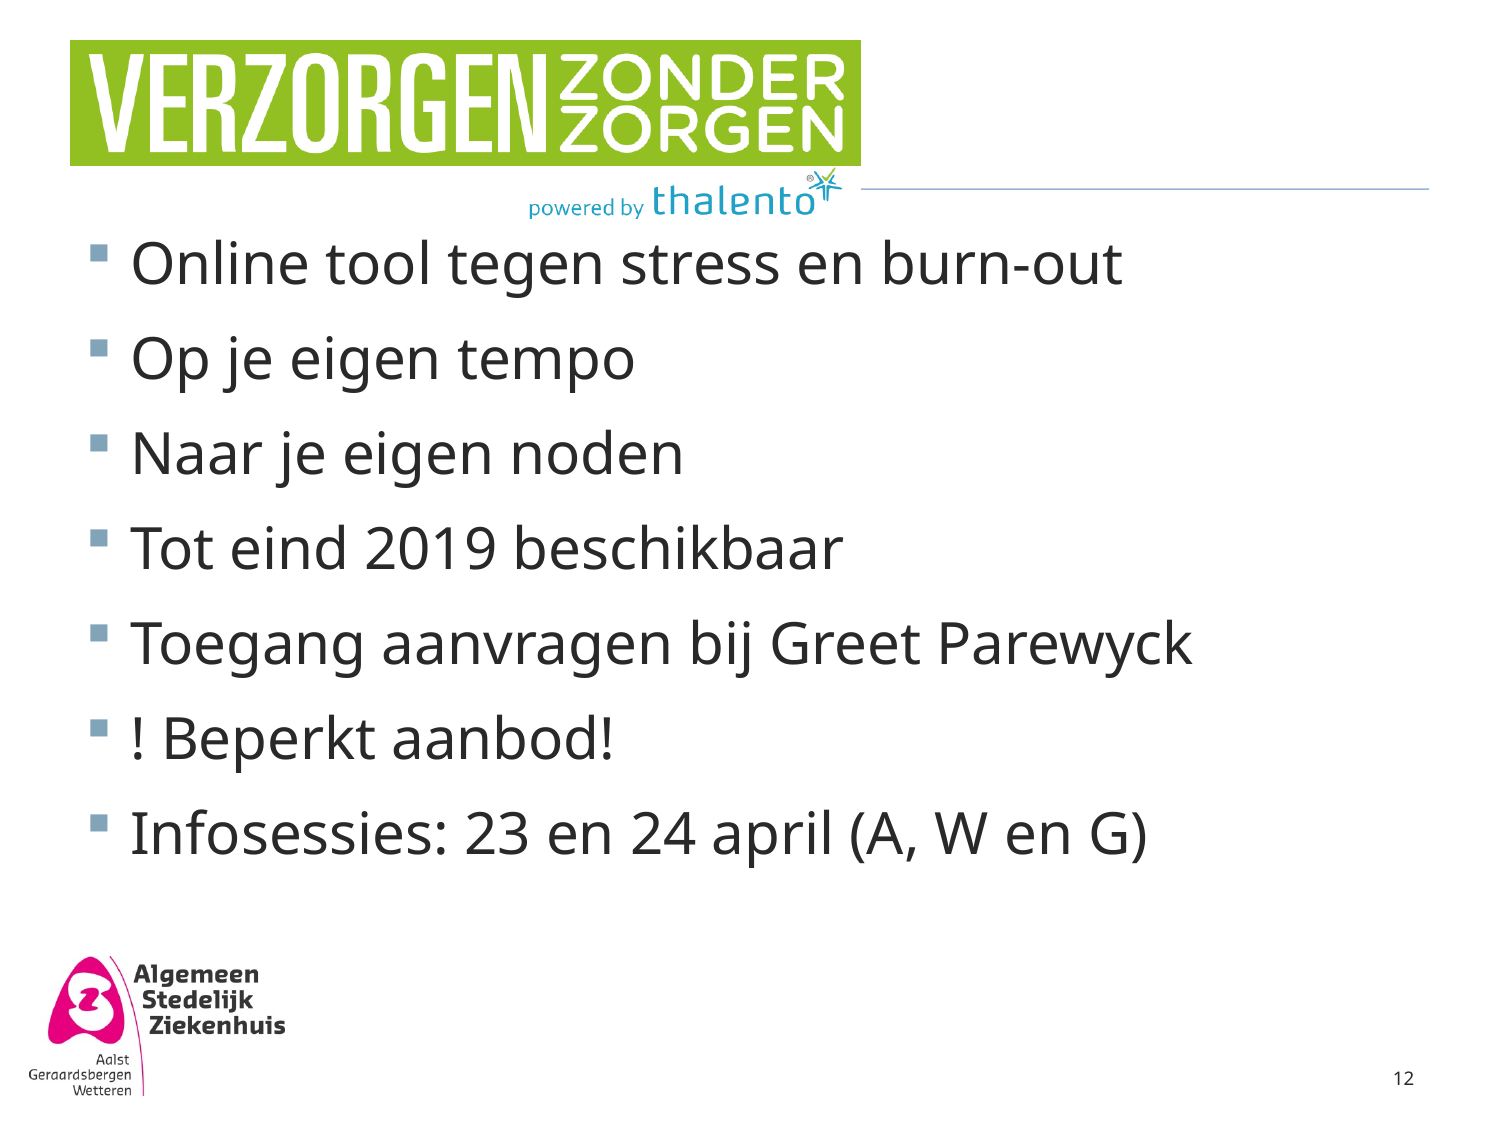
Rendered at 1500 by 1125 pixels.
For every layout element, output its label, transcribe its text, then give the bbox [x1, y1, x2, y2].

slide_number 12 [1079, 1059, 1430, 1098]
picture [70, 40, 861, 219]
picture [29, 956, 285, 1096]
list Online tool tegen stress en burn-out Op je eigen tempo Naar je eigen noden Tot eind 2019 beschikbaar Toegang aanvragen bij Greet Parewyck ! Beperkt aanbod! Infosessies: 23 en 24 april (A, W en G) [70, 218, 1430, 970]
